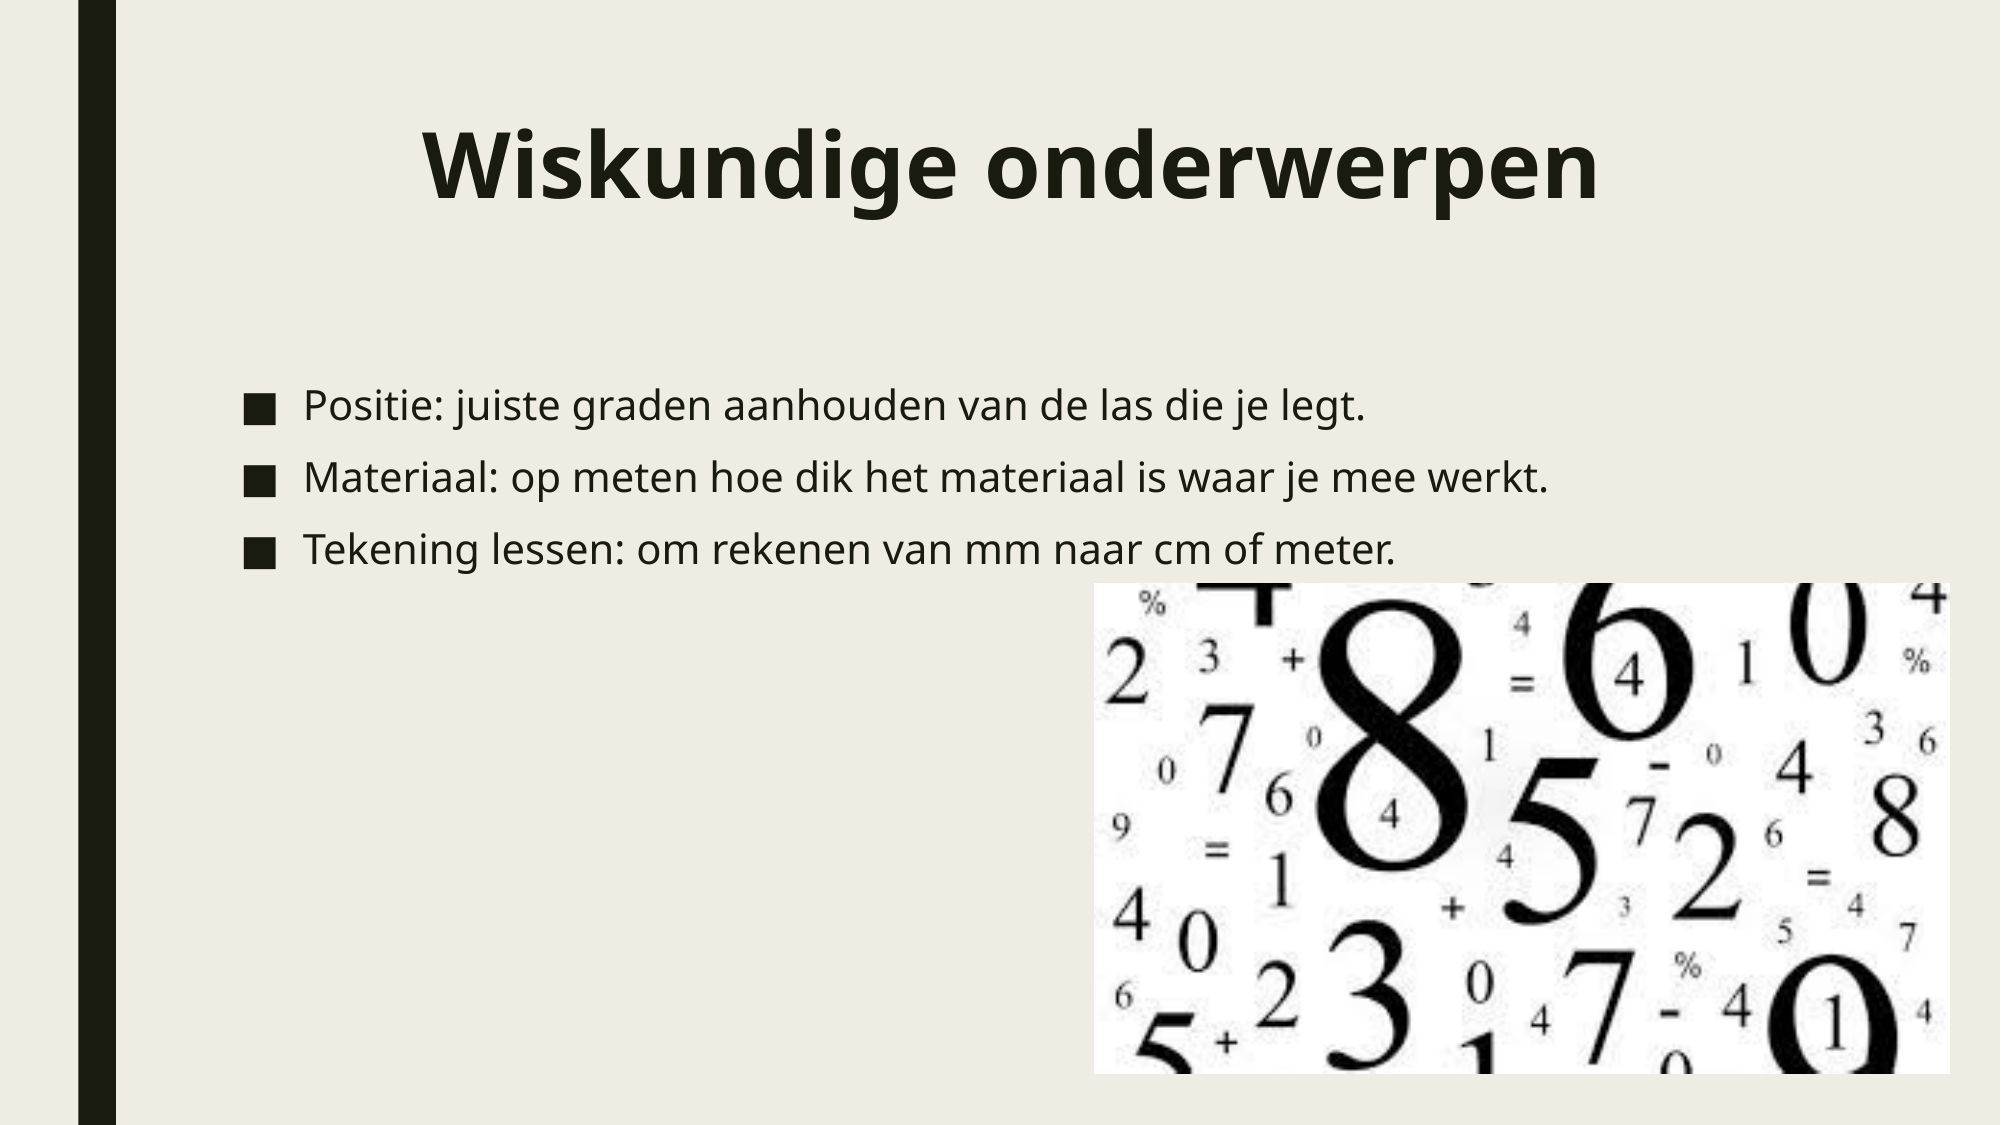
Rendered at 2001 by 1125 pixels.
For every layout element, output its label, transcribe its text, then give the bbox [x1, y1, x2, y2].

title Wiskundige onderwerpen [225, 112, 1800, 357]
list Positie: juiste graden aanhouden van de las die je legt. Materiaal: op meten hoe dik het materiaal is waar je mee werkt. Tekening lessen: om rekenen van mm naar cm of meter. [225, 375, 1800, 963]
picture [1093, 583, 1950, 1074]
